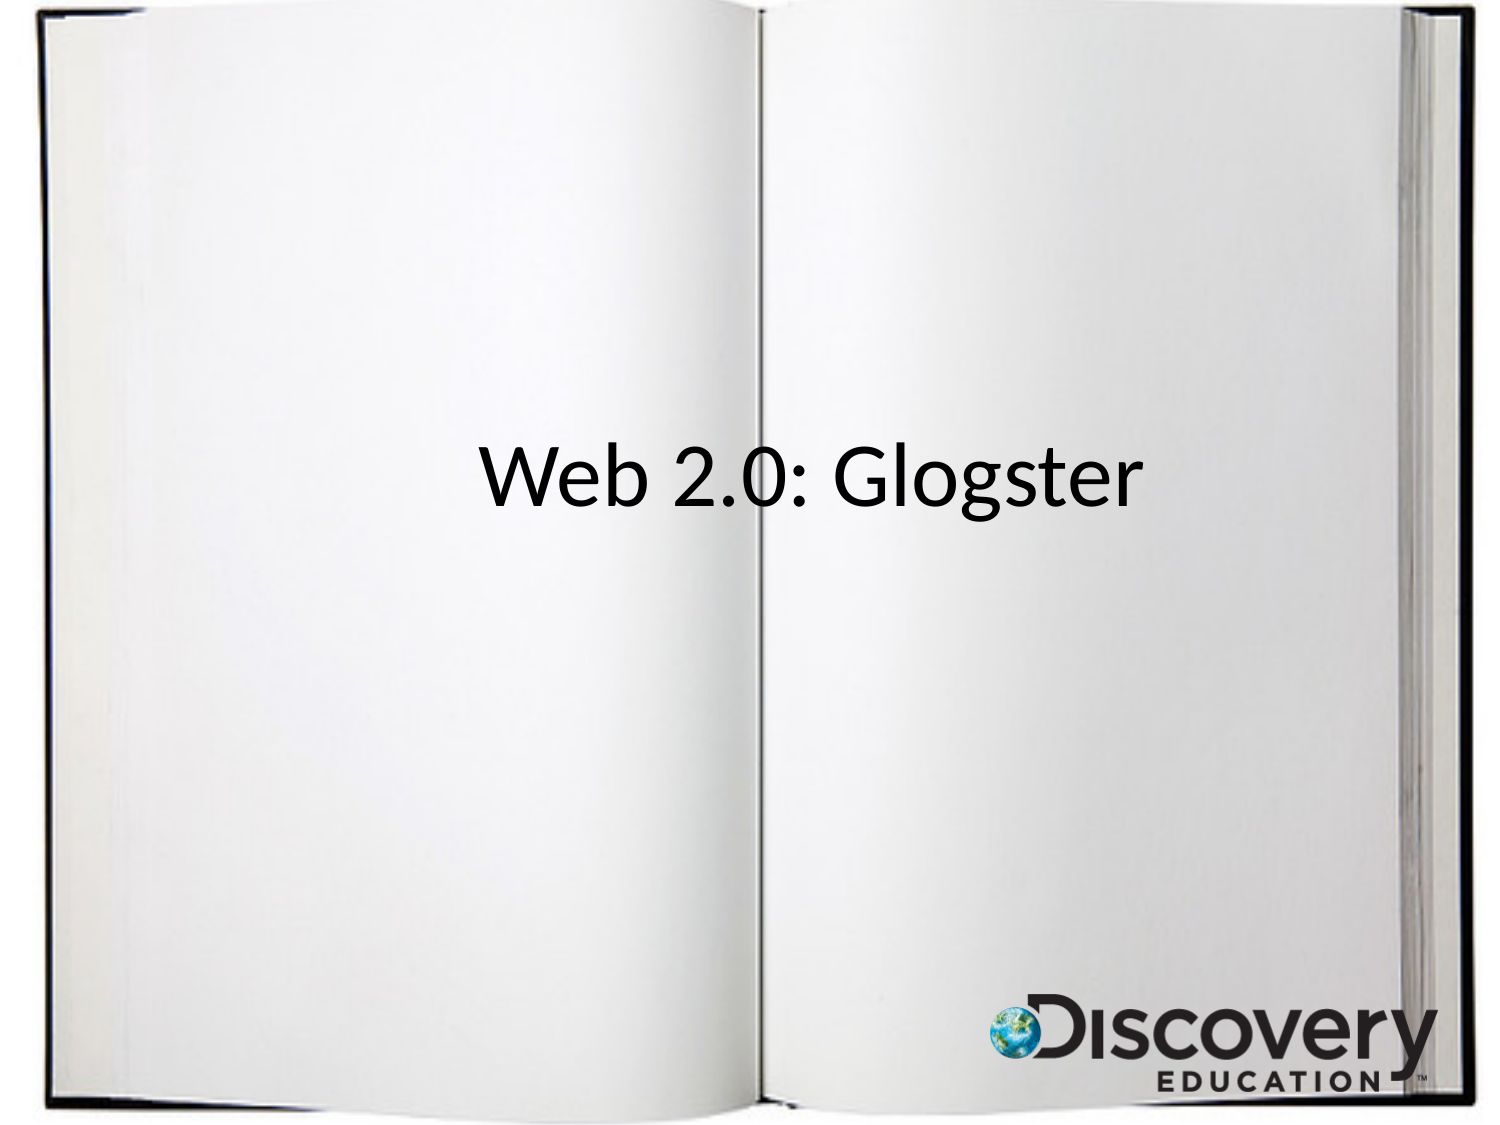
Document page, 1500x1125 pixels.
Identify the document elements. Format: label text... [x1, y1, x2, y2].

picture [0, 0, 1500, 1125]
title Web 2.0: Glogster [237, 349, 1388, 591]
